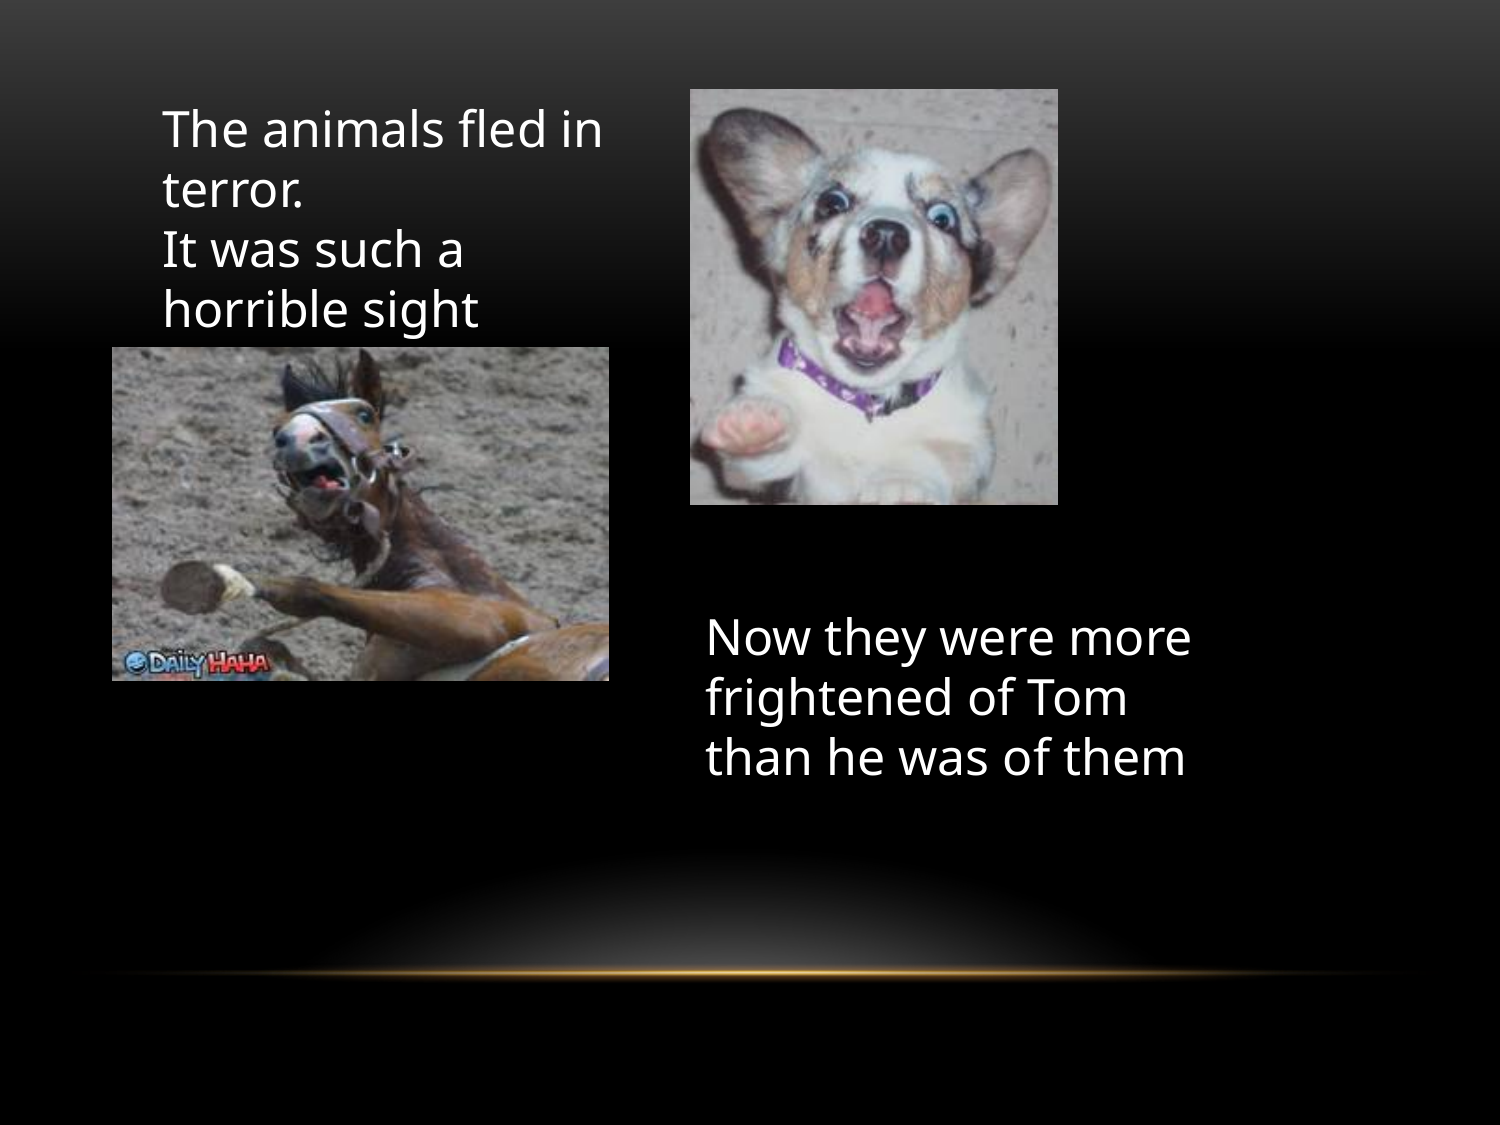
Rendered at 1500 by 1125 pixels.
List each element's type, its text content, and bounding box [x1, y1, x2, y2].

text_box The animals fled in terror. It was such a horrible sight [147, 89, 644, 345]
text_box Now they were more frightened of Tom than he was of them [690, 597, 1211, 793]
picture [0, 0, 1500, 1125]
